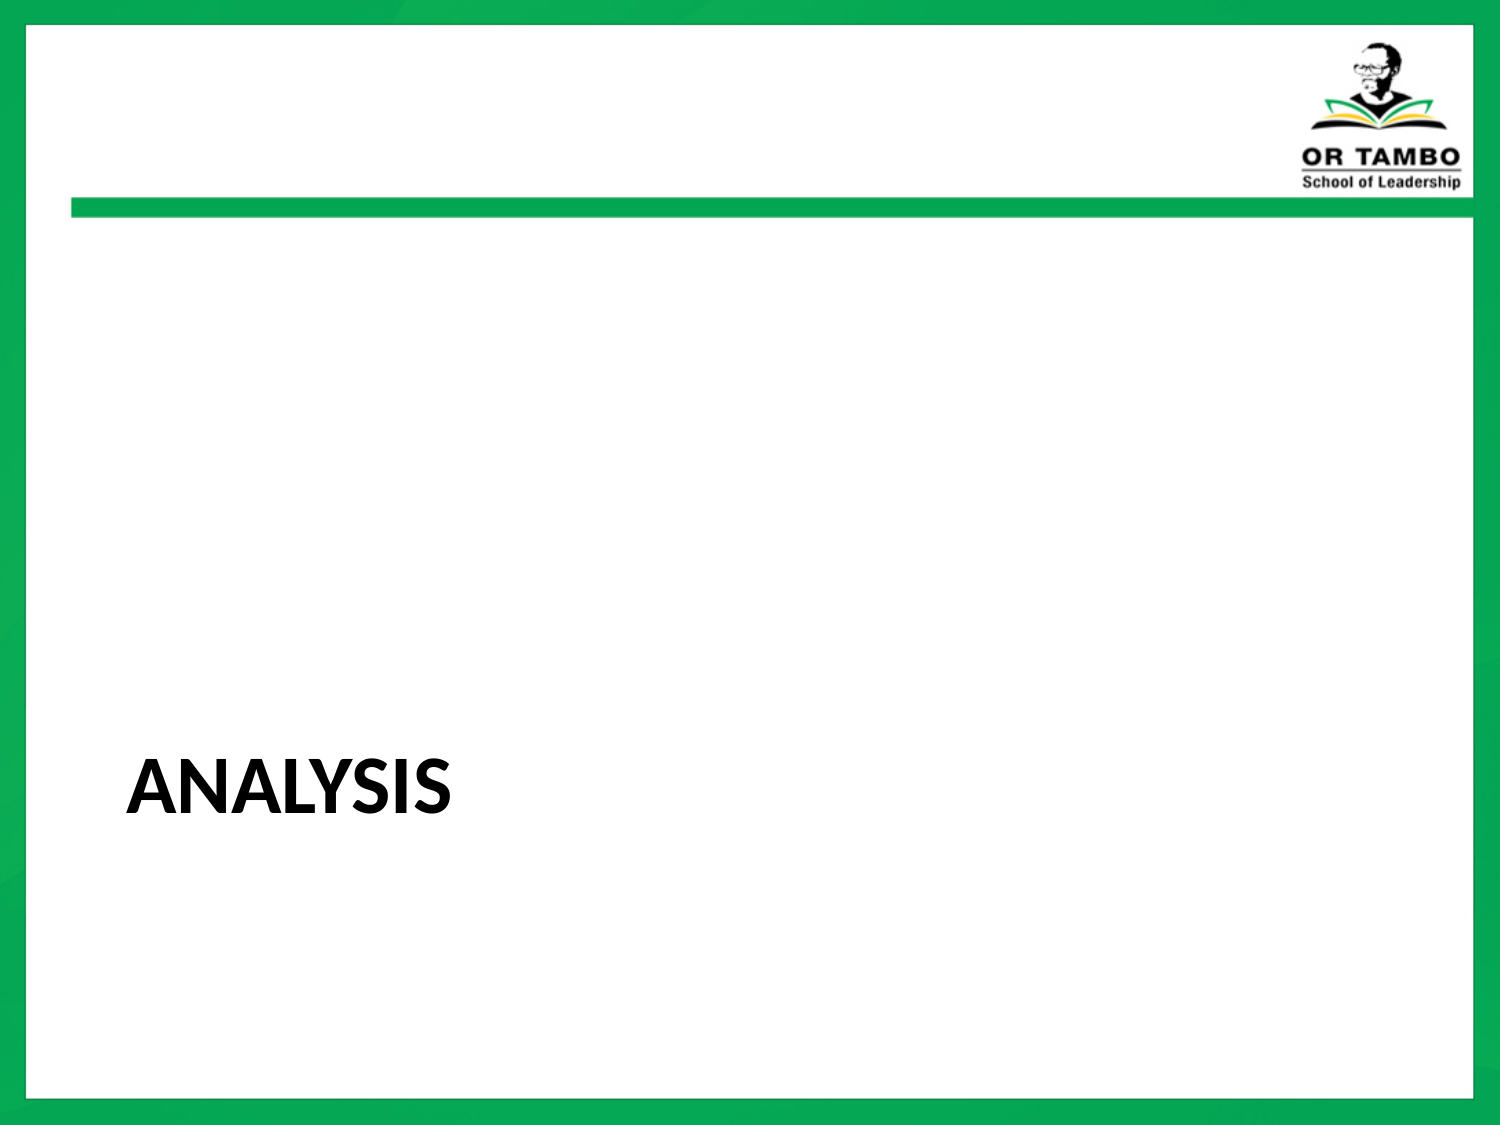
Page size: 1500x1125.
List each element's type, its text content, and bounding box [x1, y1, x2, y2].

picture [0, 0, 1500, 1125]
title ANALYSIS [117, 722, 1394, 947]
